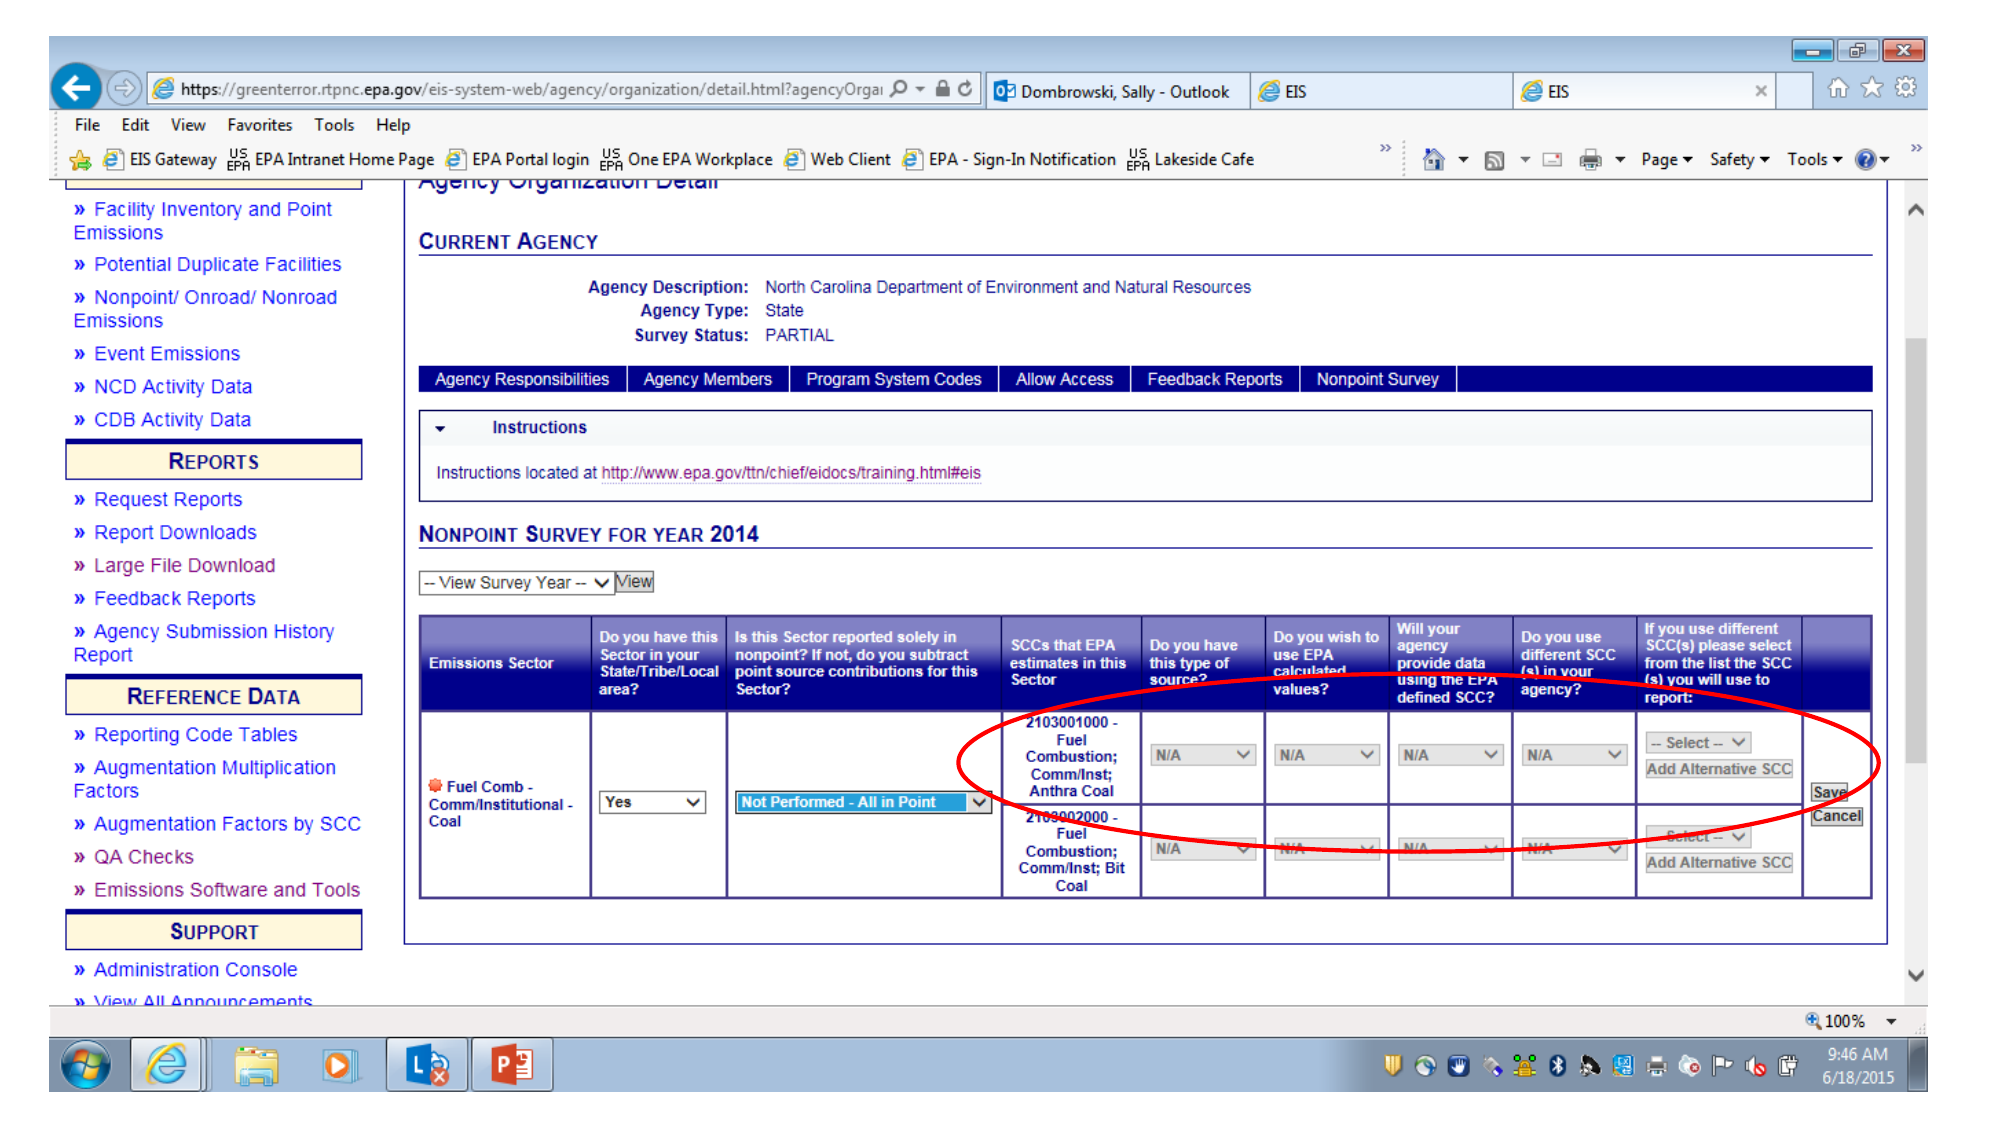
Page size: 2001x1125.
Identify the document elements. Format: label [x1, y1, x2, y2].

picture [49, 36, 1928, 1092]
